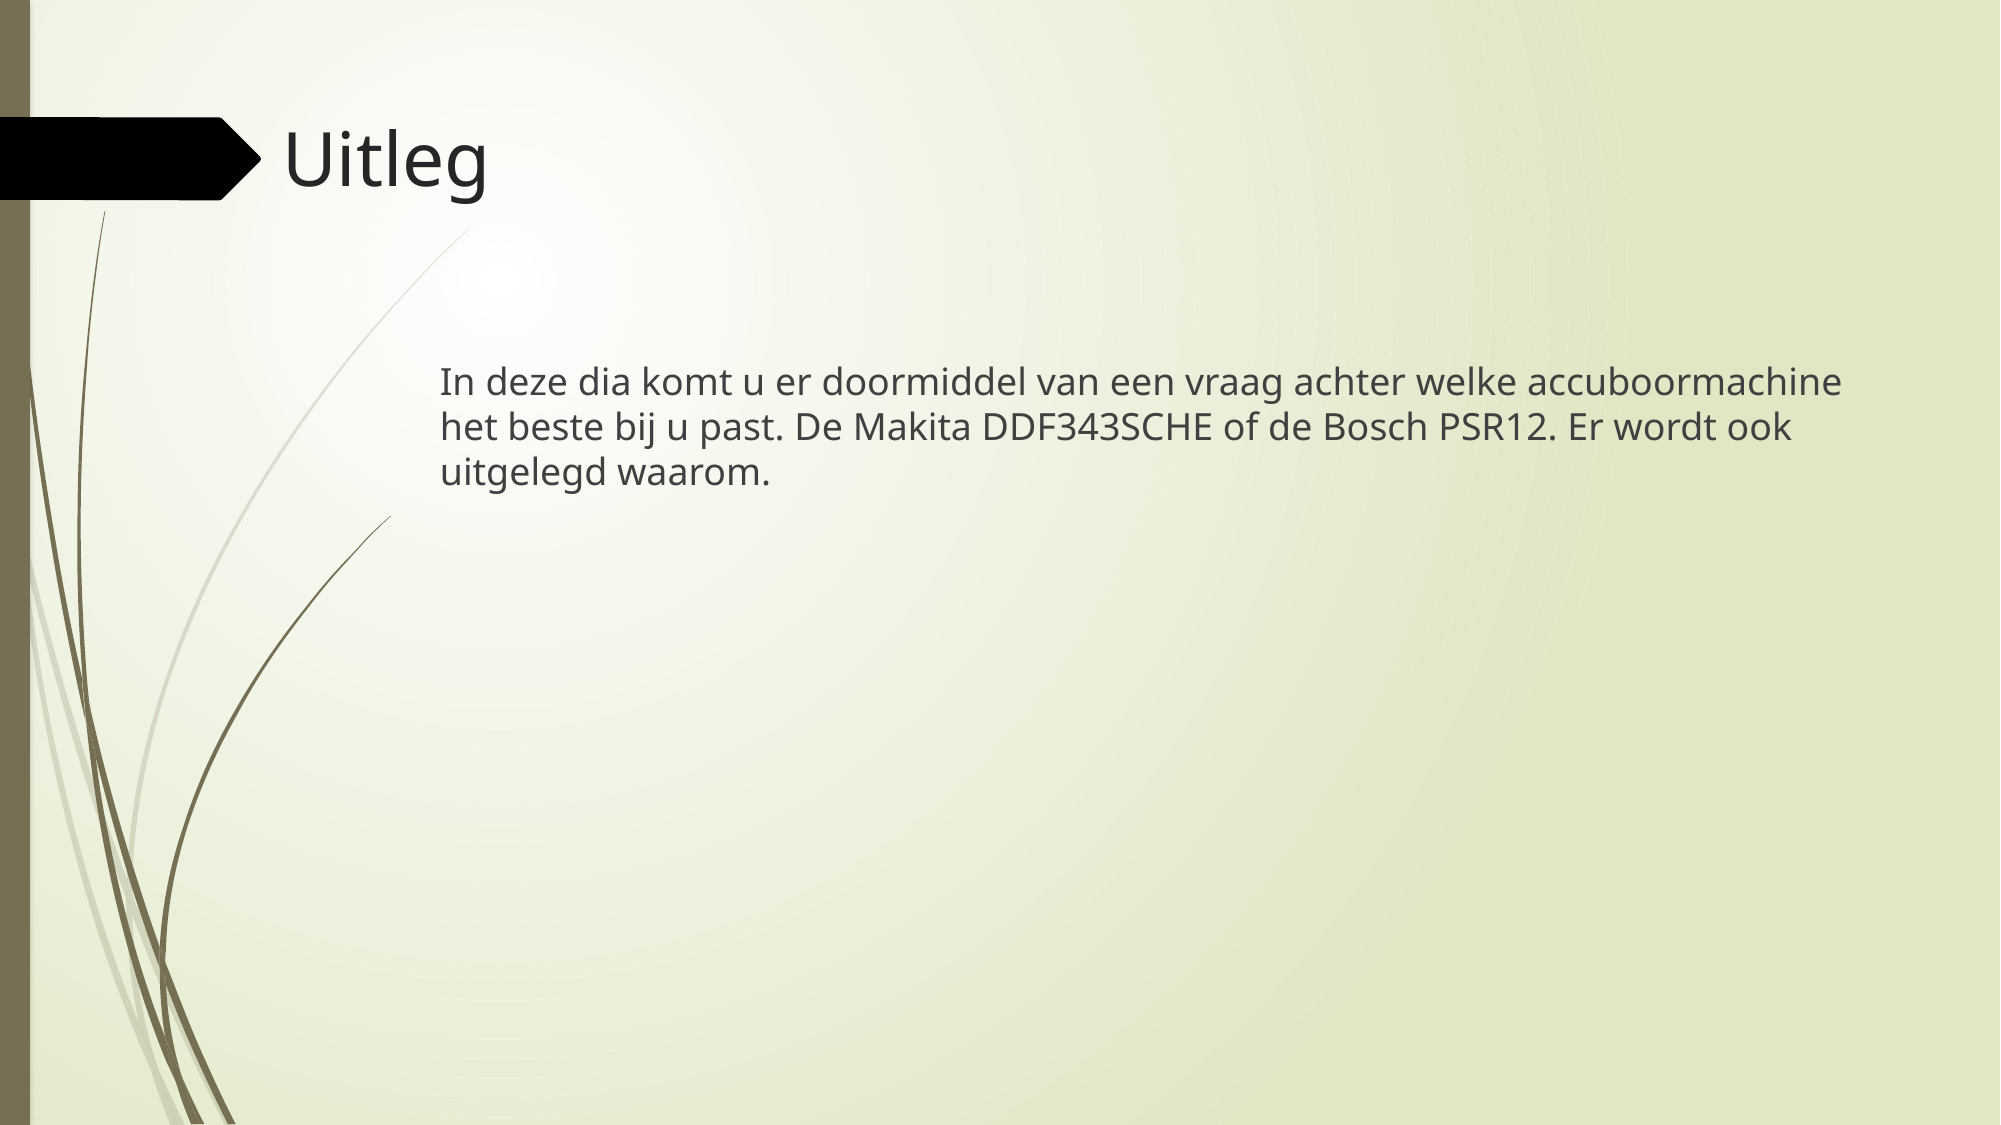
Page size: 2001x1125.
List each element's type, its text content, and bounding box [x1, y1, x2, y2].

list In deze dia komt u er doormiddel van een vraag achter welke accuboormachine het beste bij u past. De Makita DDF343SCHE of de Bosch PSR12. Er wordt ook uitgelegd waarom. [424, 350, 1888, 970]
title Uitleg [266, 104, 1729, 315]
